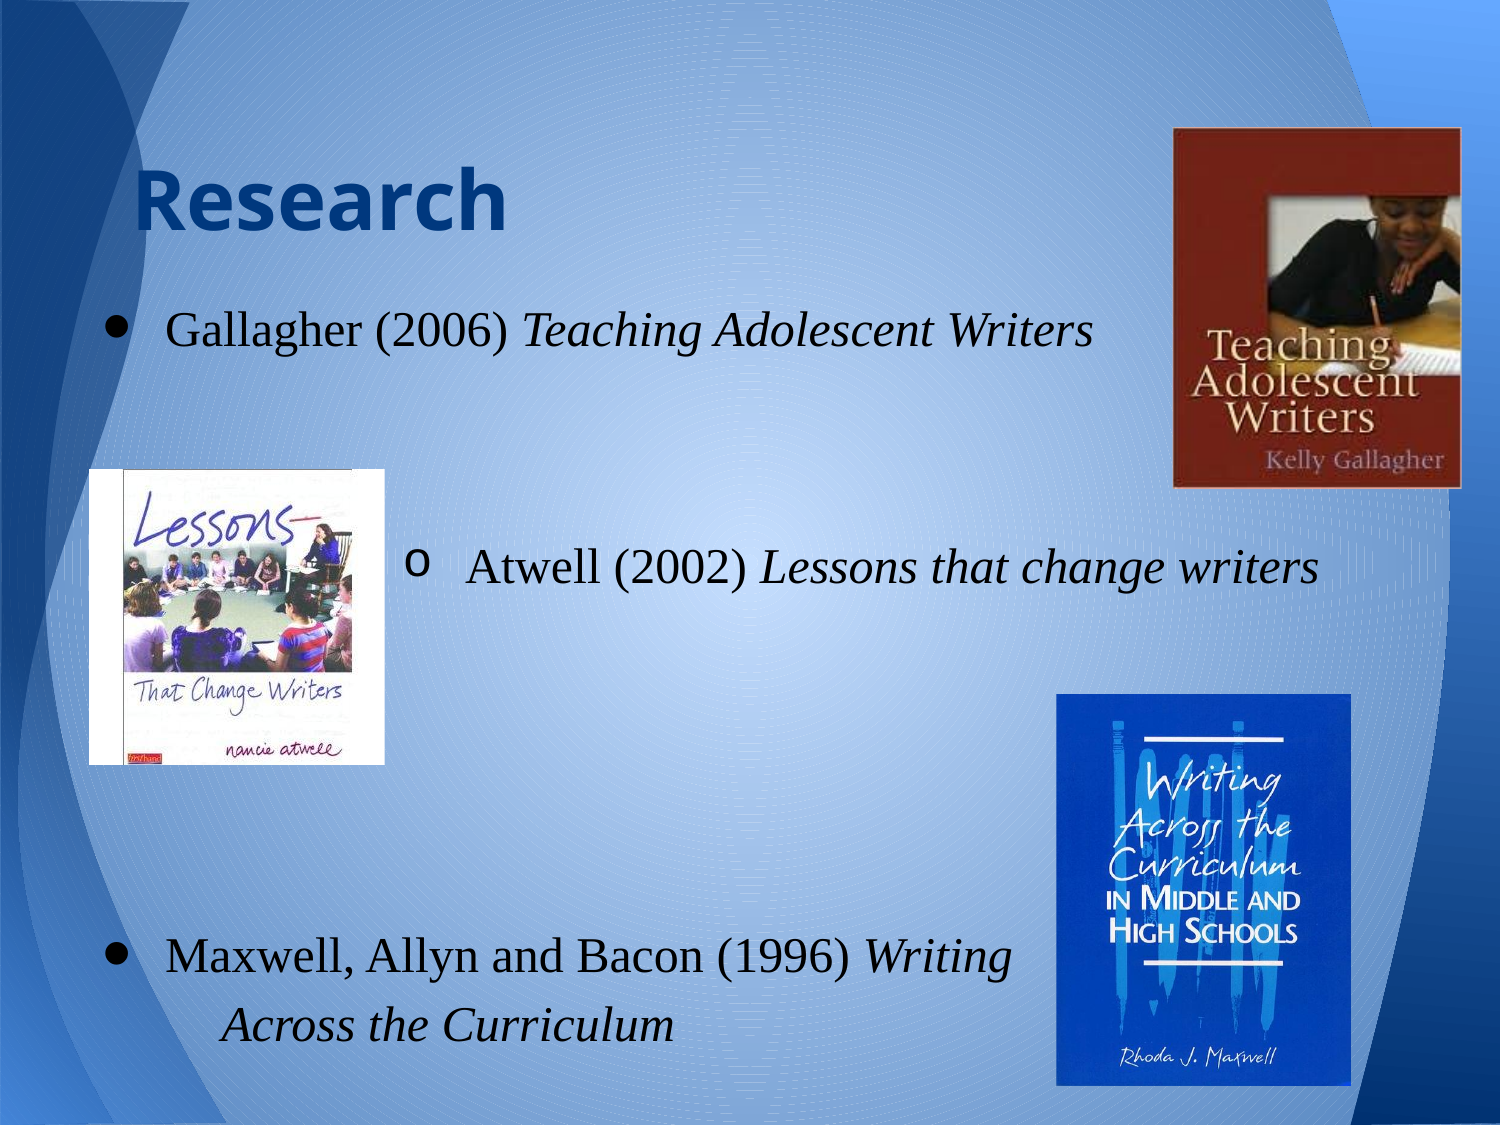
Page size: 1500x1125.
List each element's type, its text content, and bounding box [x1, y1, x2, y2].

text_box [1056, 694, 1351, 1086]
title Research [75, 44, 1425, 263]
text_box [1172, 127, 1462, 489]
text_box [89, 469, 385, 765]
list Gallagher (2006) Teaching Adolescent Writers Atwell (2002) Lessons that change writers Maxwell, Allyn and Bacon (1996) Writing Across the Curriculum [75, 272, 1425, 1125]
